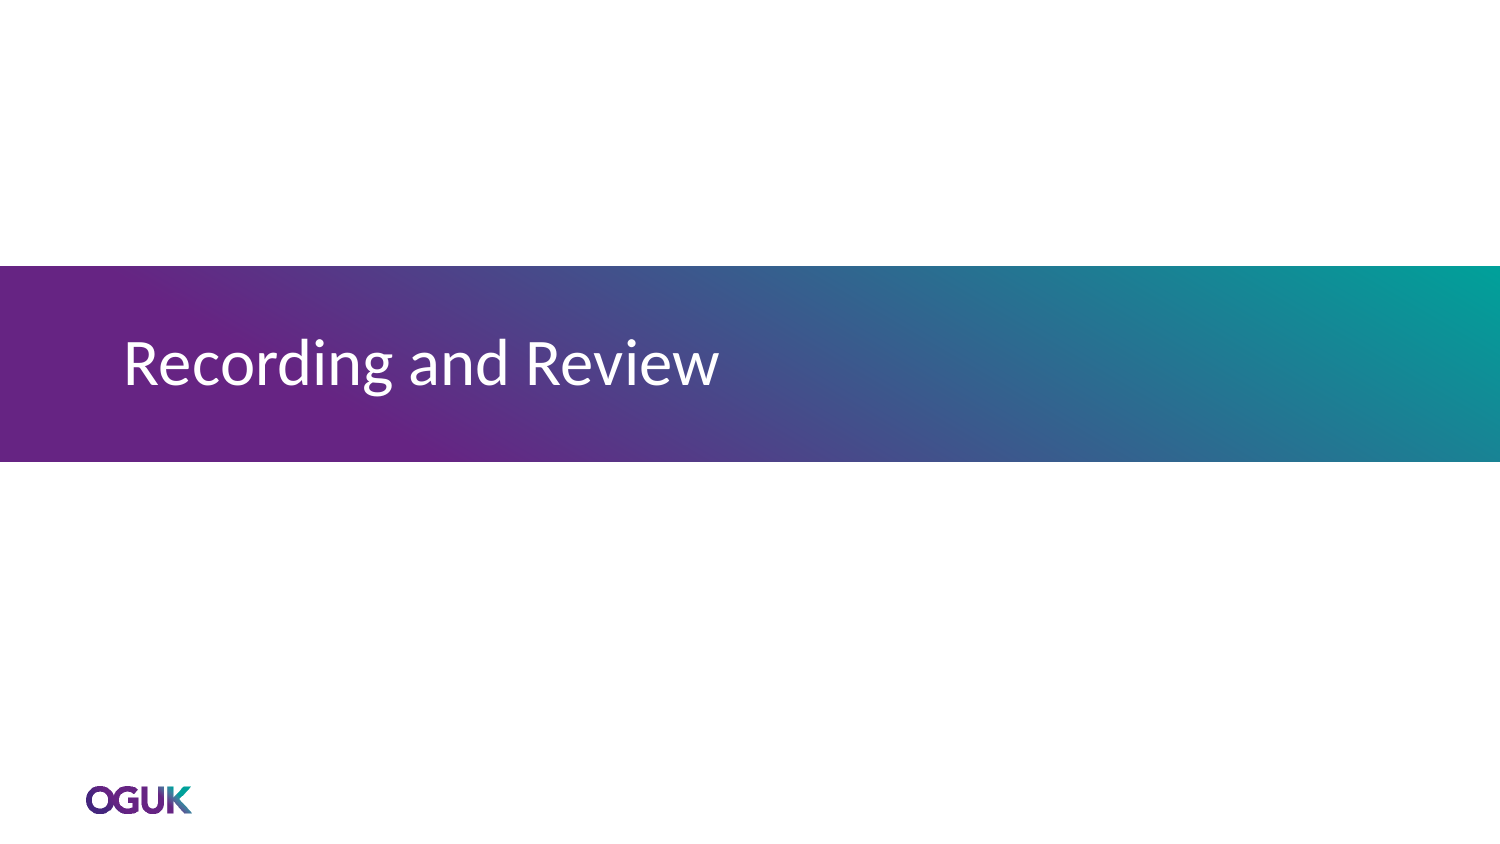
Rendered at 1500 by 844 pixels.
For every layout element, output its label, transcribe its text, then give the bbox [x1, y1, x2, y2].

title Recording and Review [123, 266, 1412, 462]
picture [76, 778, 200, 822]
